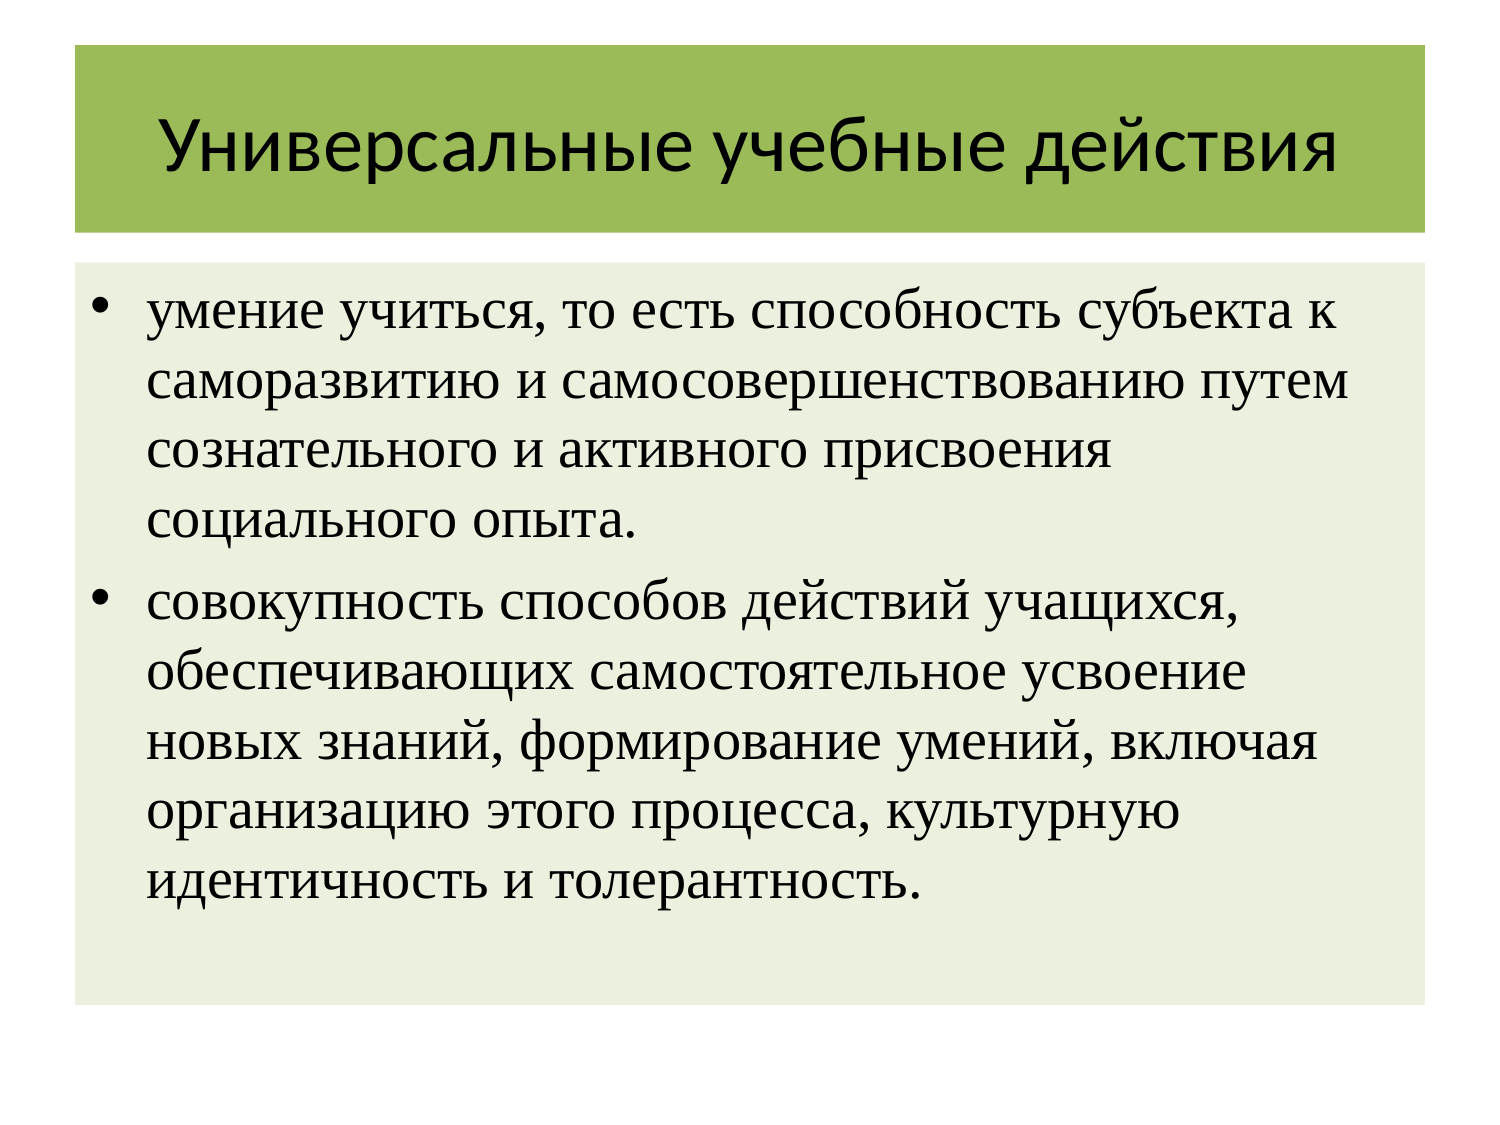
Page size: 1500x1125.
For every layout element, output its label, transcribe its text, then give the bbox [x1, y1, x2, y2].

title Универсальные учебные действия [75, 45, 1425, 233]
list умение учиться, то есть способность субъекта к саморазвитию и самосовершенствованию путем сознательного и активного присвоения социального опыта. совокупность способов действий учащихся, обеспечивающих самостоятельное усвоение новых знаний, формирование умений, включая организацию этого процесса, культурную идентичность и толерантность. [75, 262, 1425, 1005]
